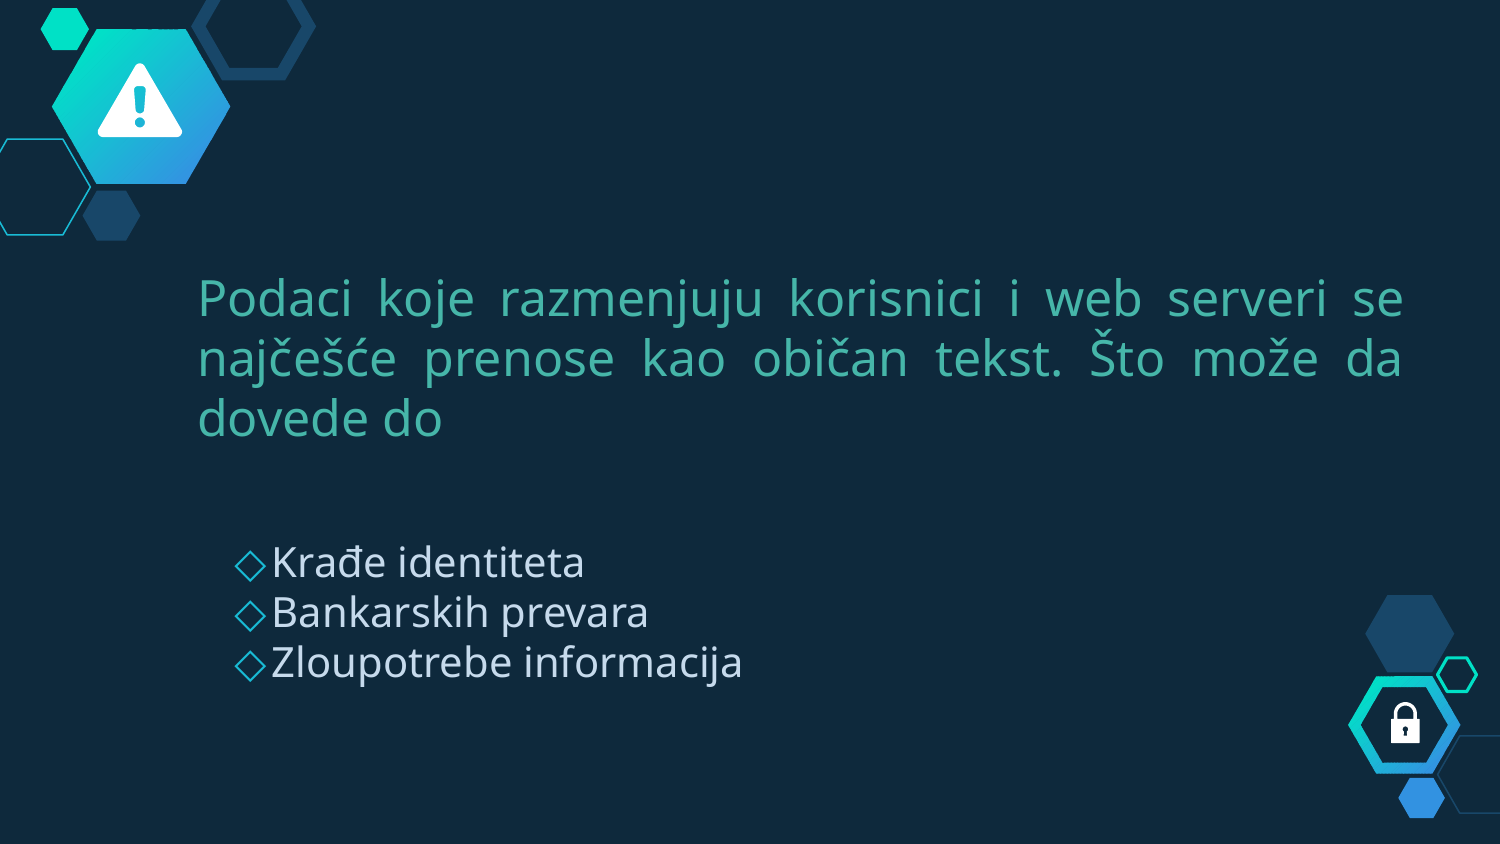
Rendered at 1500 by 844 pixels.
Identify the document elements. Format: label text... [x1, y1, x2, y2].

text_box Podaci koje razmenjuju korisnici i web serveri se najčešće prenose kao običan tekst. Što može da dovede do [182, 355, 1420, 461]
text_box [1391, 702, 1420, 744]
text_box [97, 63, 183, 138]
text_box Krađe identiteta Bankarskih prevara Zloupotrebe informacija [181, 520, 993, 689]
